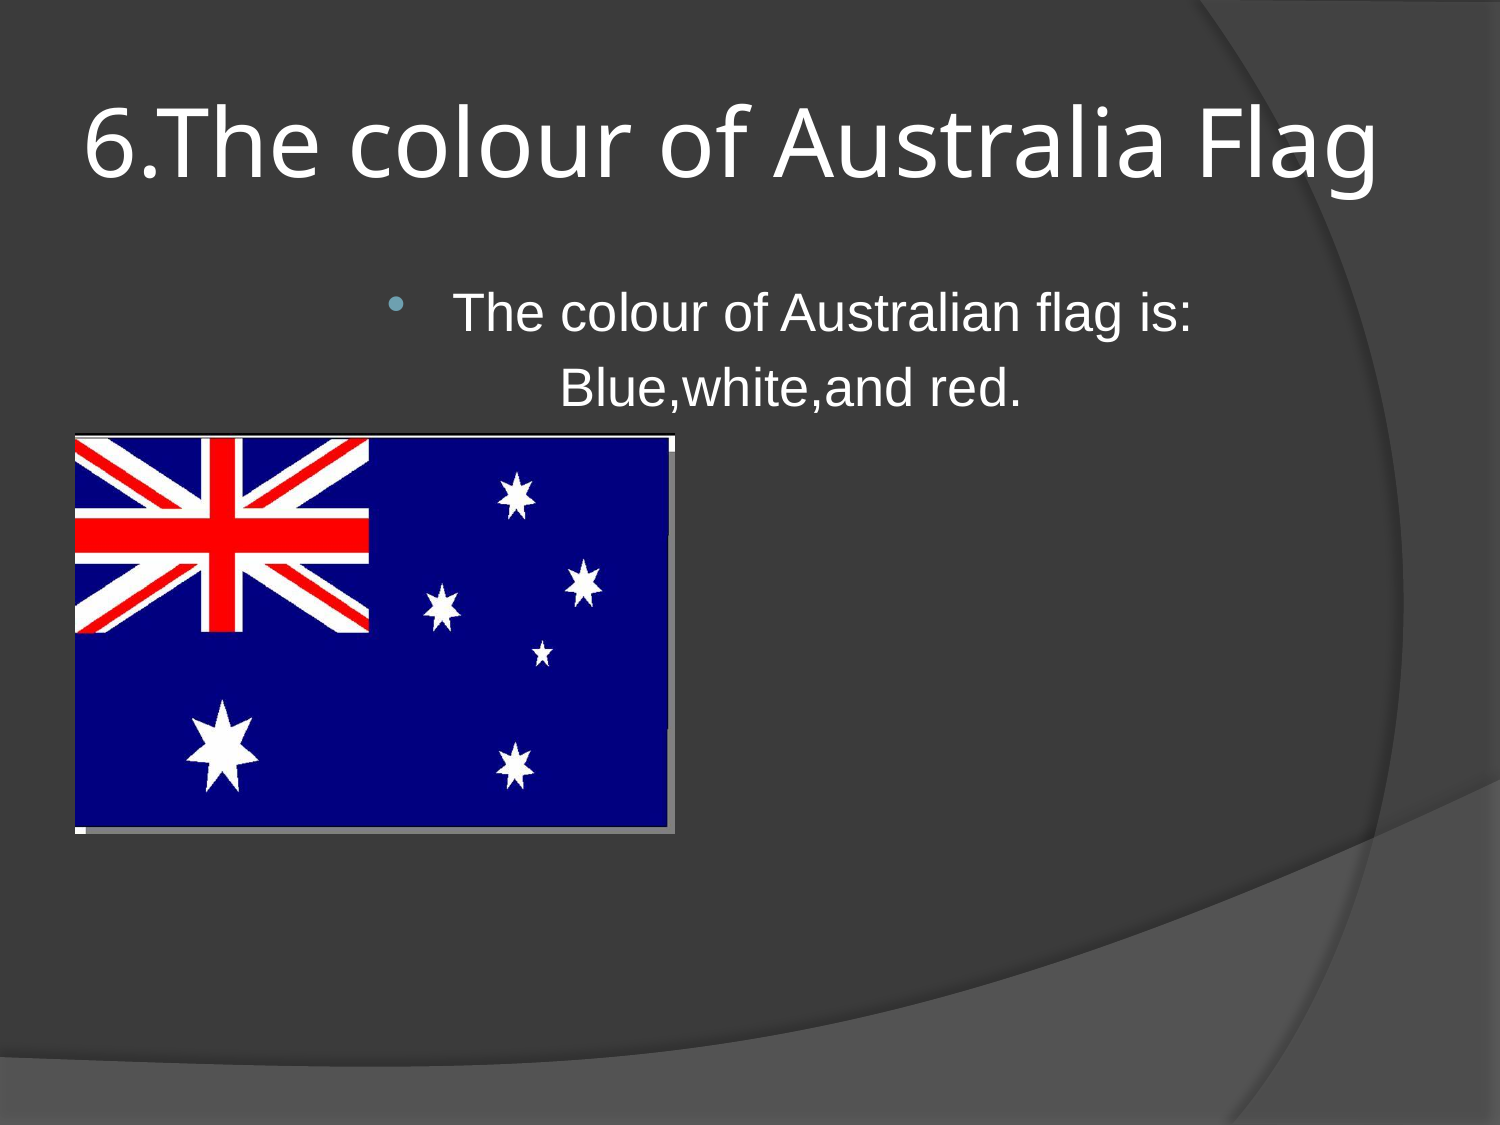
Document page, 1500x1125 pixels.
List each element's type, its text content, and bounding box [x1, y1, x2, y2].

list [74, 433, 676, 835]
list The colour of Australian flag is: Blue,white,and red. [152, 269, 1425, 1005]
title 6.The colour of Australia Flag [75, 45, 1454, 235]
